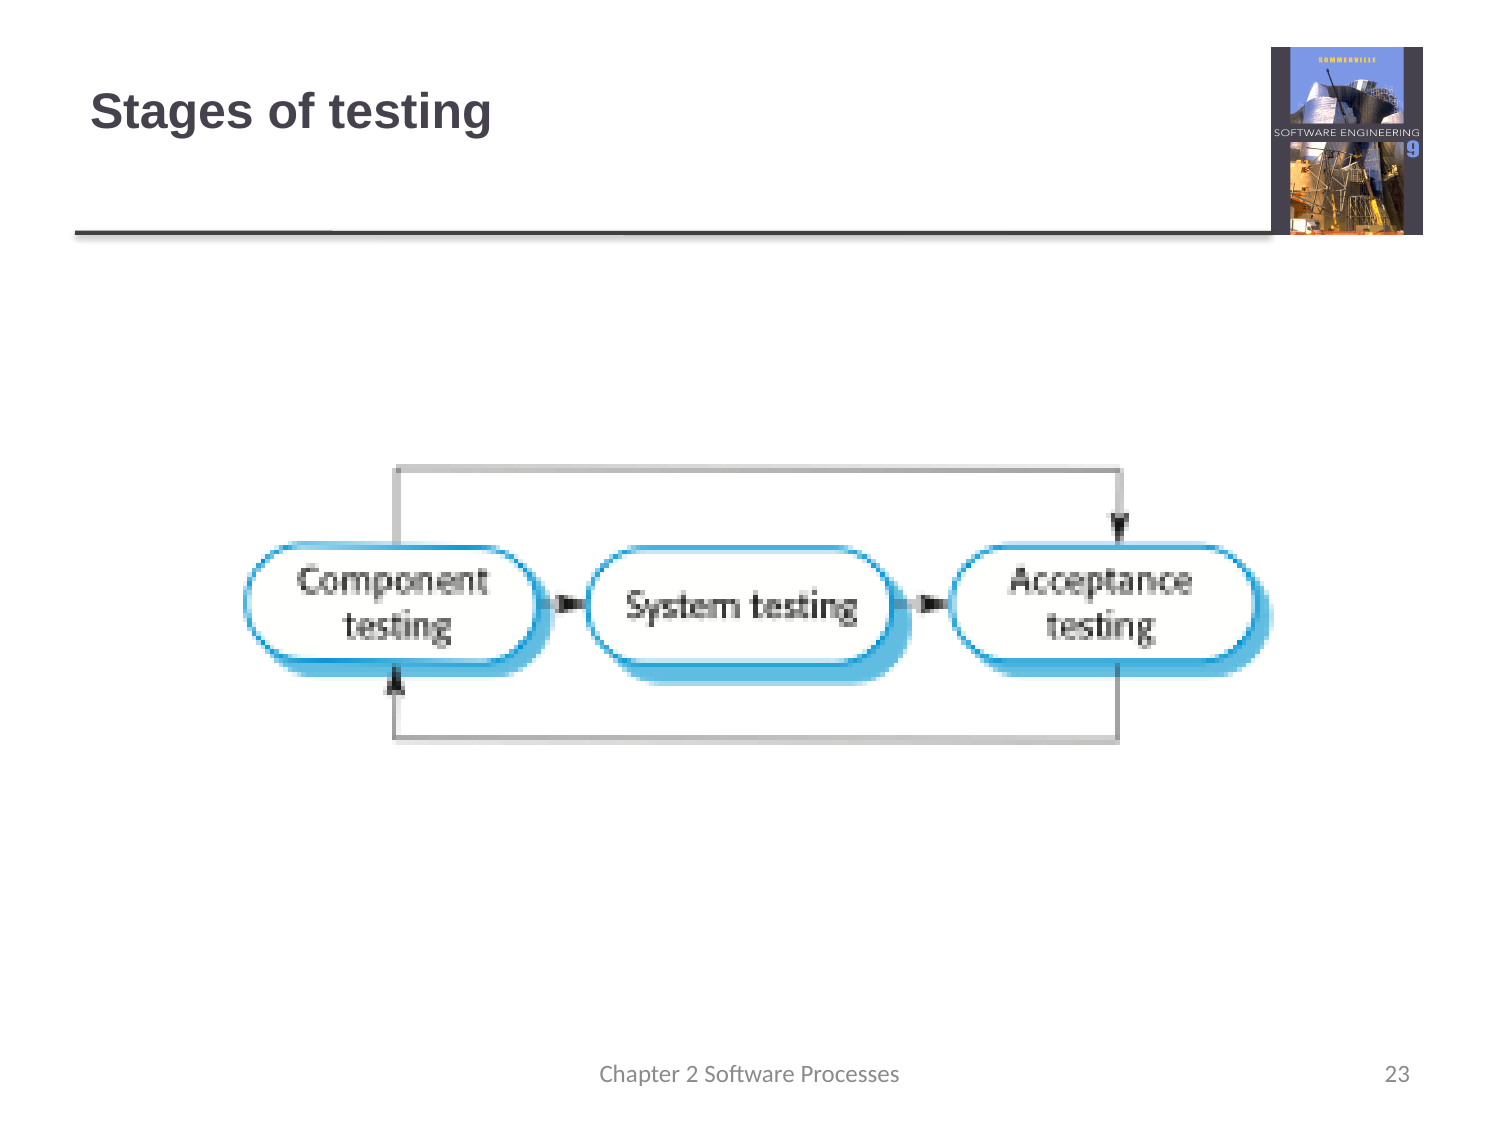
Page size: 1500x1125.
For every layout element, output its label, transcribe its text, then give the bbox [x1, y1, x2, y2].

footer Chapter 2 Software Processes [512, 1042, 988, 1103]
title Stages of testing [74, 44, 1272, 233]
picture [1272, 47, 1423, 235]
picture [243, 463, 1274, 745]
slide_number 23 [1074, 1042, 1425, 1103]
